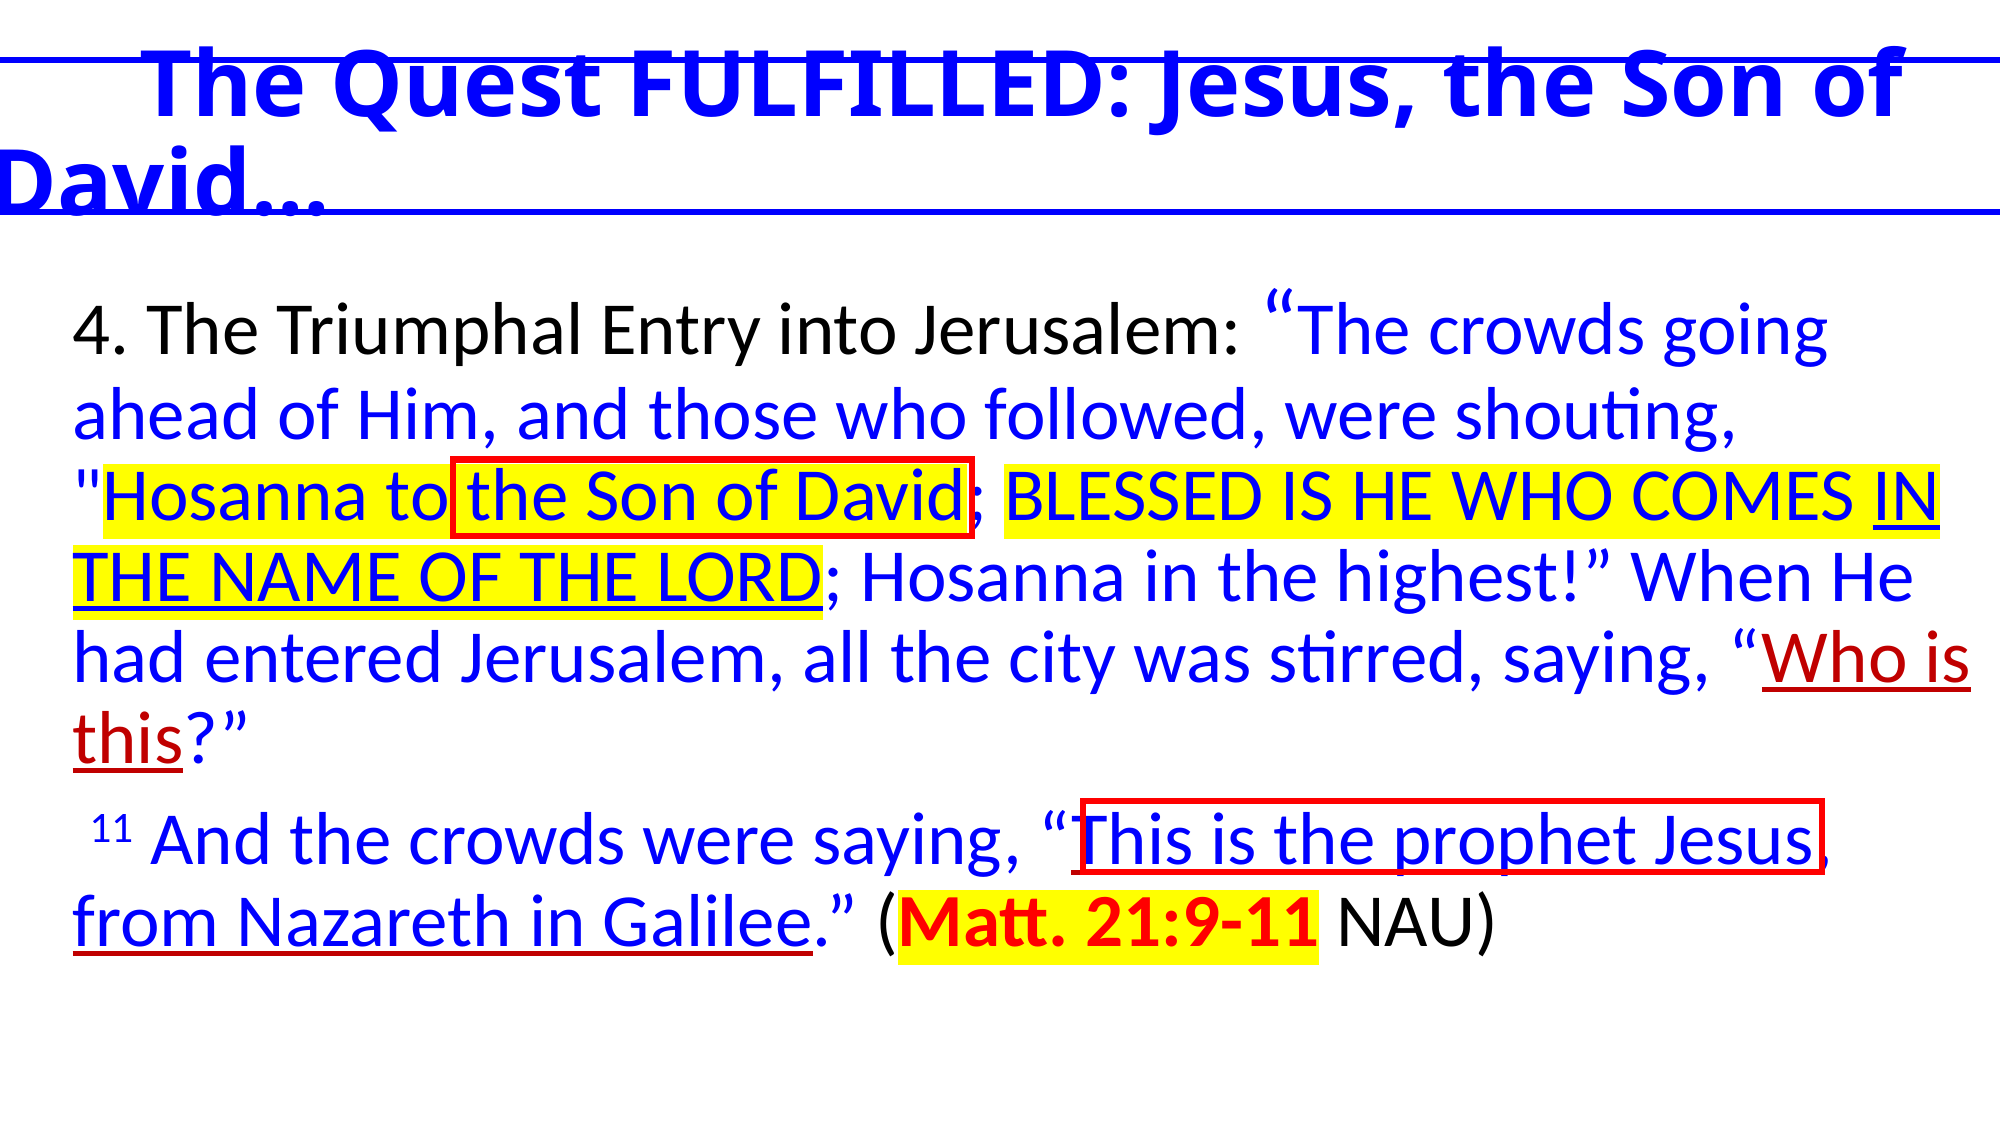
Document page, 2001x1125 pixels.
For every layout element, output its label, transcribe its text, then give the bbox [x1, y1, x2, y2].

text_box [1082, 800, 1823, 873]
list 4. The Triumphal Entry into Jerusalem: “The crowds going ahead of Him, and those who followed, were shouting, "Hosanna to the Son of David; BLESSED IS HE WHO COMES IN THE NAME OF THE LORD; Hosanna in the highest!” When He had entered Jerusalem, all the city was stirred, saying, “Who is this?” 11 And the crowds were saying, “This is the prophet Jesus, from Nazareth in Galilee.” (Matt. 21:9-11 NAU) [57, 268, 2000, 1044]
text_box [452, 459, 973, 537]
title The Quest FULFILLED: Jesus, the Son of David… [0, 59, 2000, 213]
